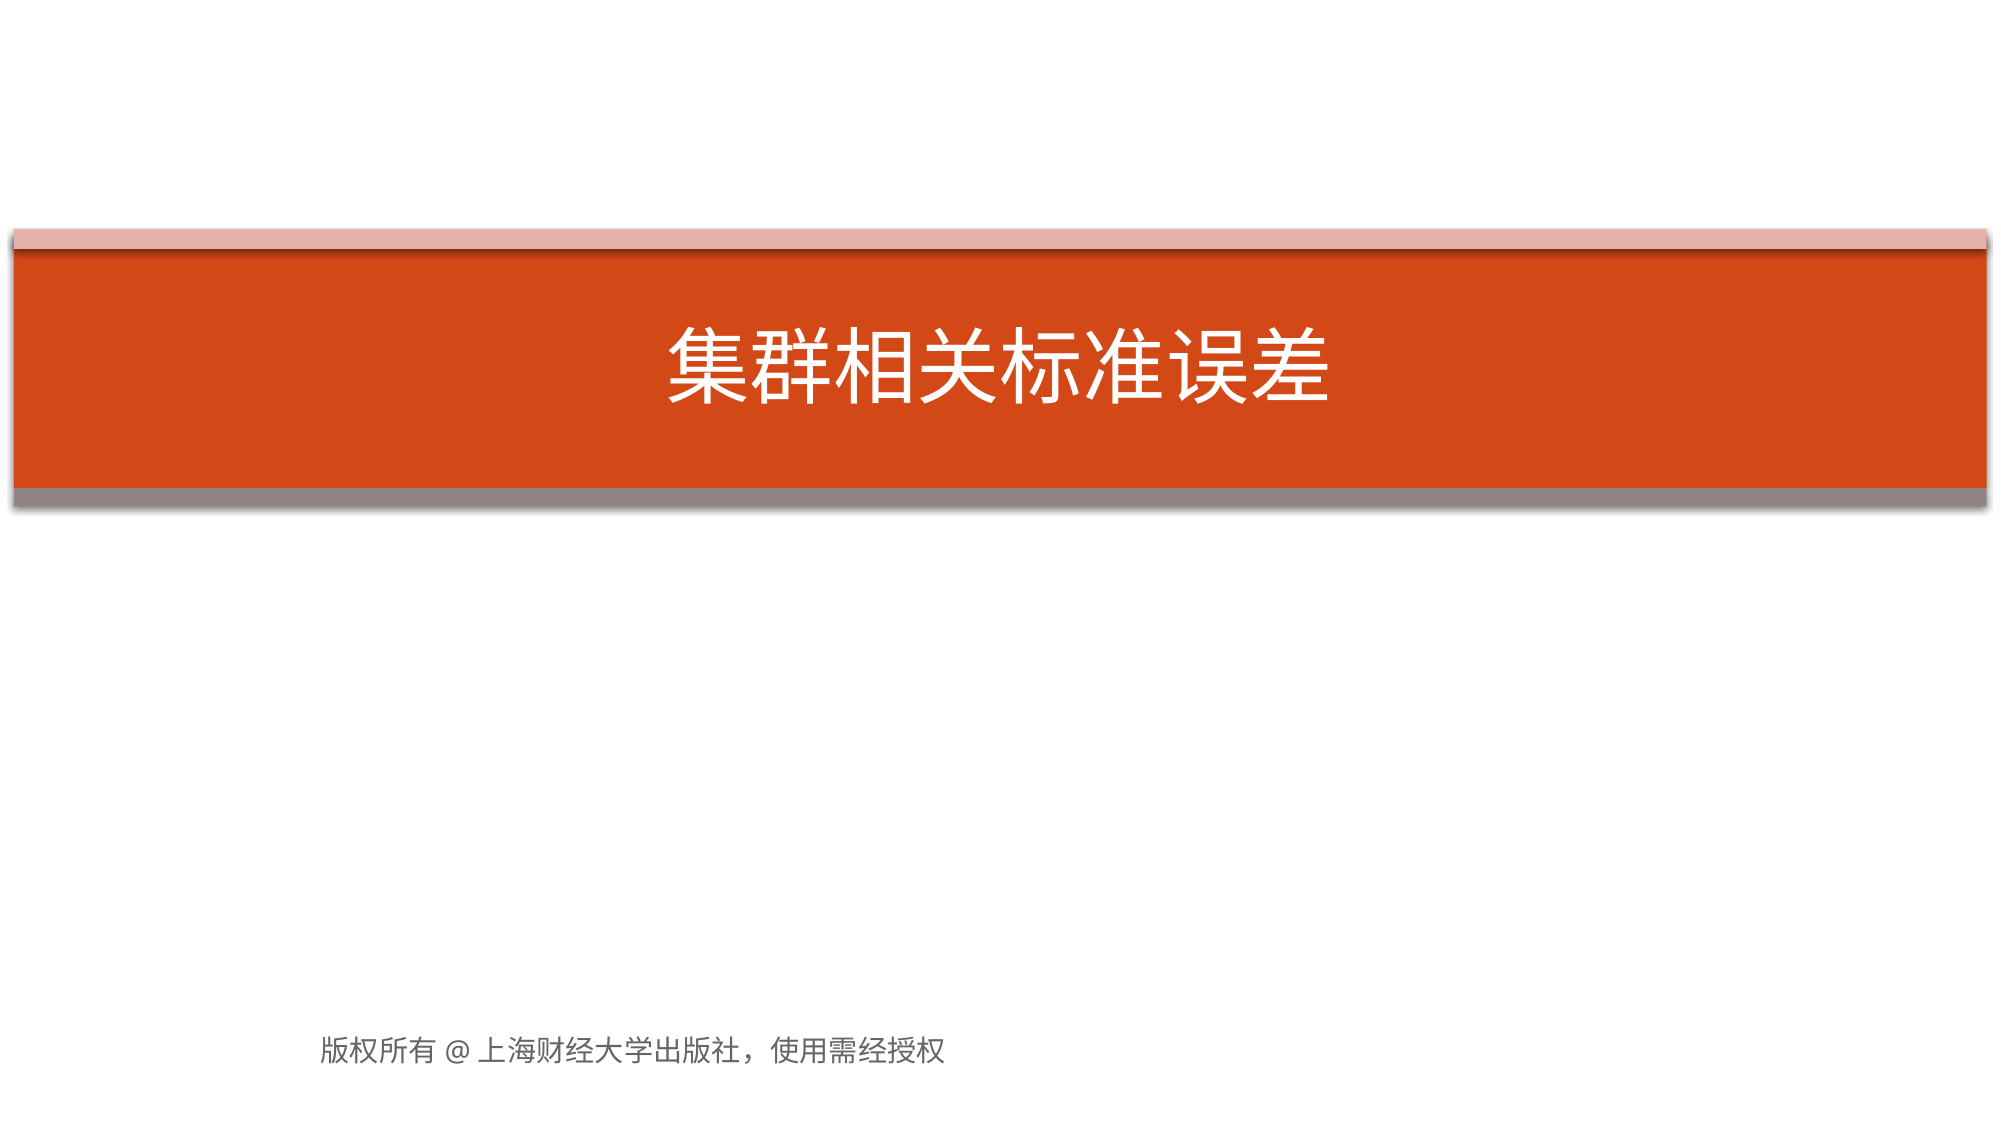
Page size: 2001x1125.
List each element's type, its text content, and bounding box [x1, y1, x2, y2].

footer 版权所有@上海财经大学出版社，使用需经授权 [200, 1012, 1067, 1088]
title 集群相关标准误差 [99, 247, 1900, 489]
